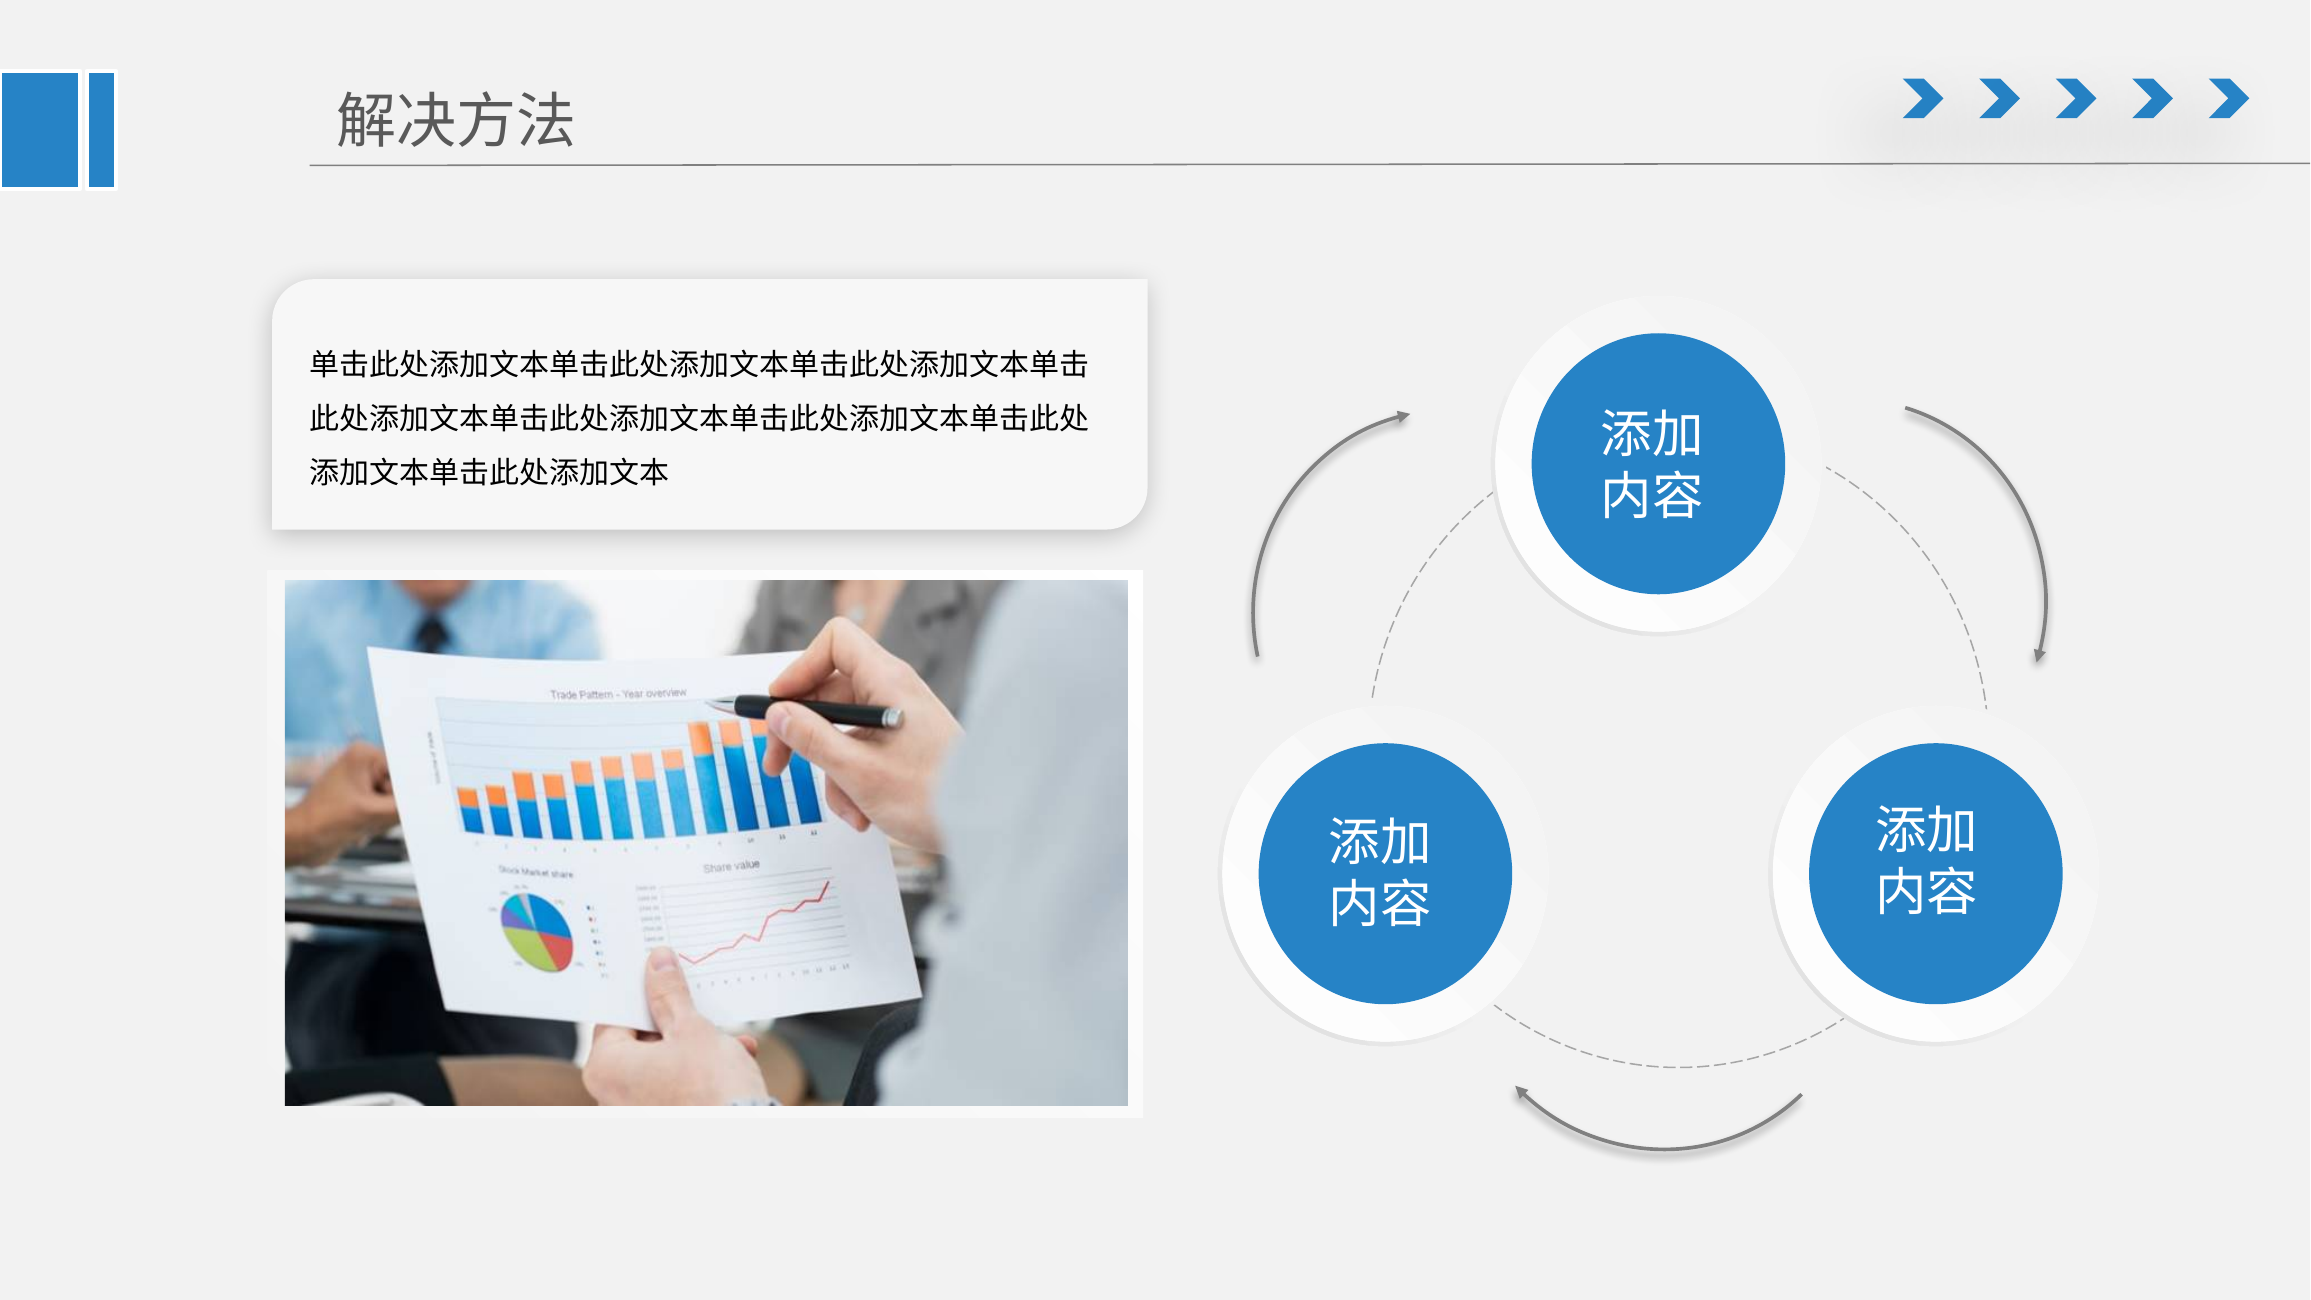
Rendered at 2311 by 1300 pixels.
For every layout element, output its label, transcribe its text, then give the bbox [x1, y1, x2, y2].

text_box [1490, 291, 1827, 637]
title 解决方法 [316, 70, 1119, 166]
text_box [1531, 332, 1786, 595]
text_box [1258, 742, 1513, 1005]
text_box [270, 277, 1150, 532]
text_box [1808, 742, 2063, 1005]
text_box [267, 570, 1144, 1119]
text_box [1217, 701, 1554, 1047]
text_box [1369, 467, 1988, 1057]
text_box [1515, 946, 1803, 1151]
text_box [1845, 406, 2047, 663]
text_box [1252, 410, 1454, 657]
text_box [1768, 701, 2104, 1047]
text_box 单击此处添加文本单击此处添加文本单击此处添加文本单击此处添加文本单击此处添加文本单击此处添加文本单击此处添加文本单击此处添加文本 [296, 321, 1122, 550]
